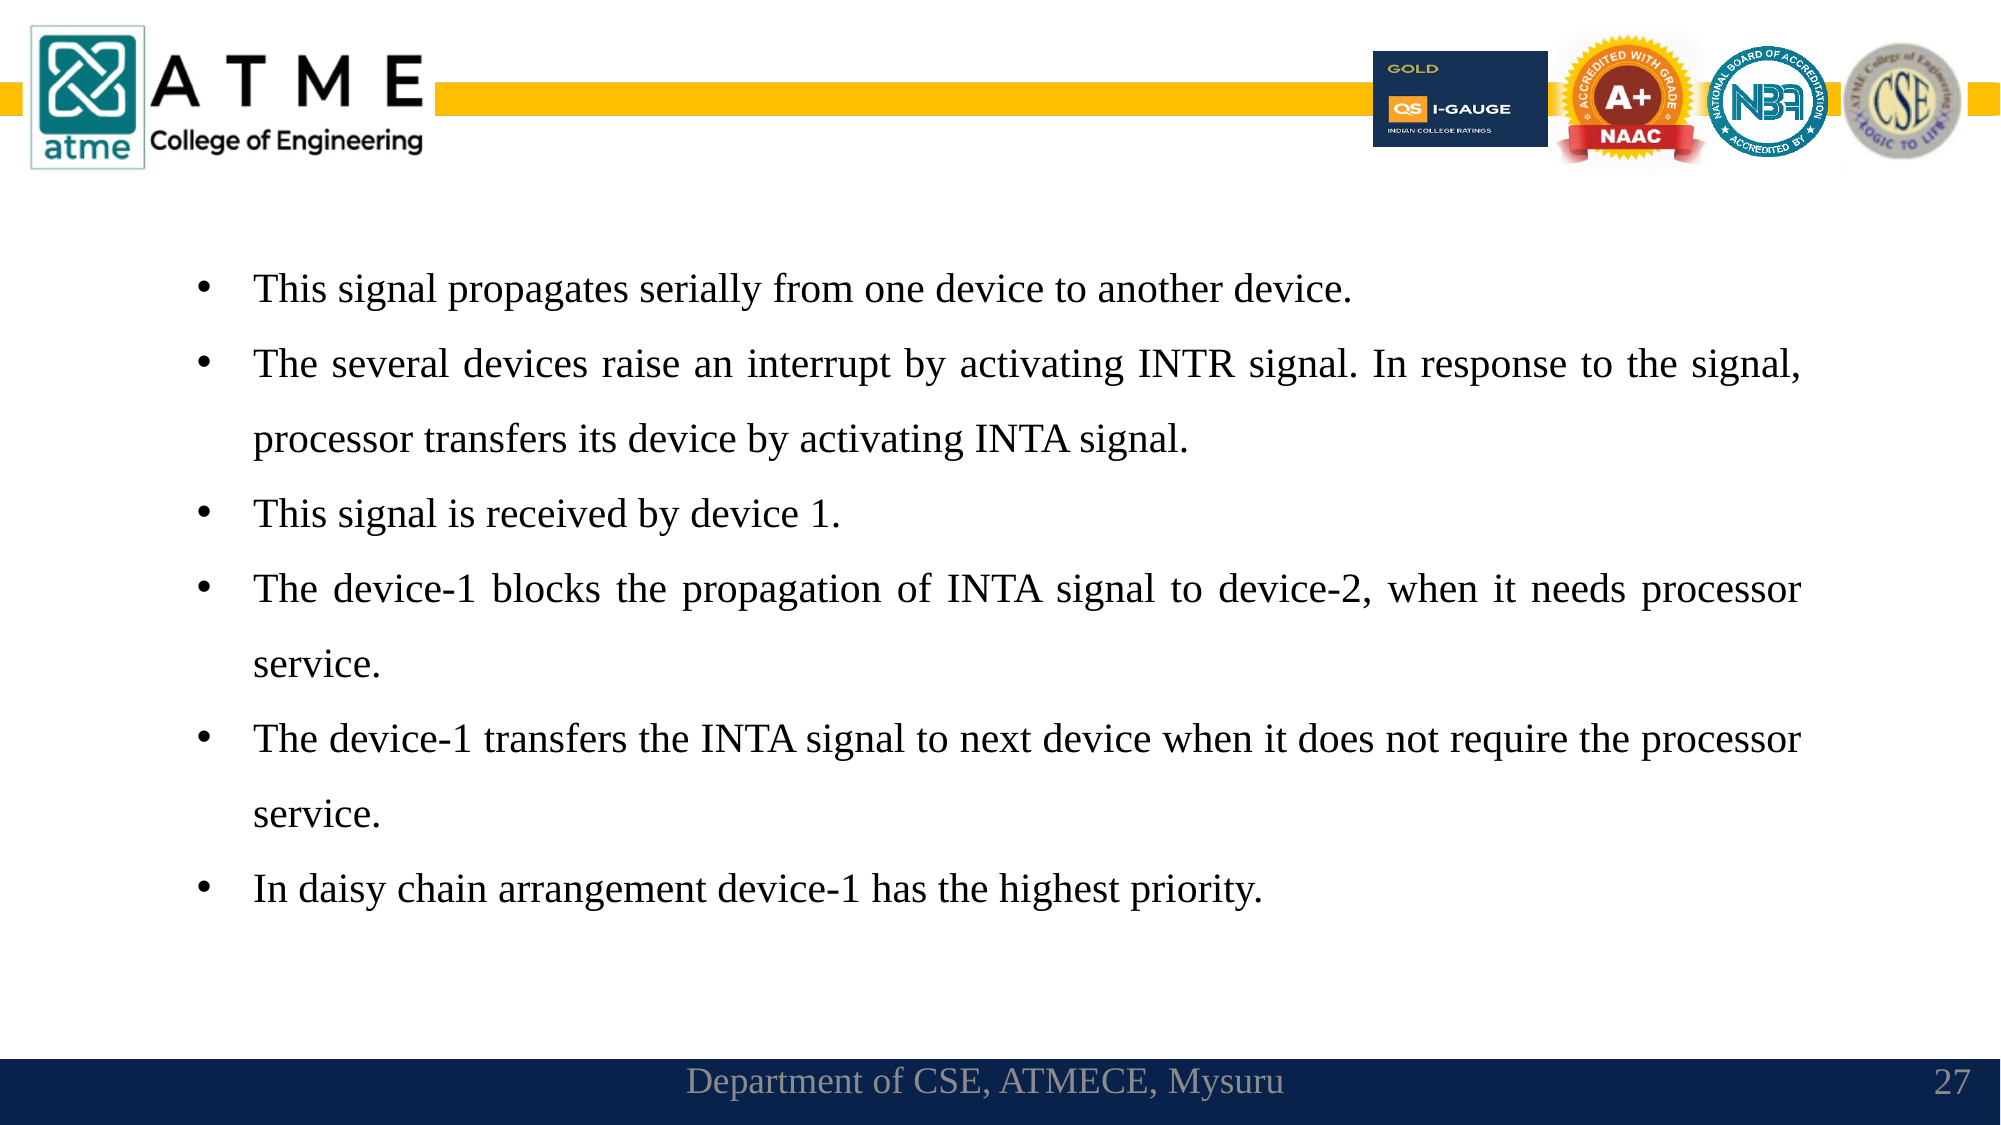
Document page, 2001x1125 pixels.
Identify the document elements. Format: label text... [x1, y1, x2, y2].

picture [0, 1059, 2001, 1125]
footer Department of CSE, ATMECE, Mysuru [501, 1056, 1470, 1102]
picture [1840, 26, 1968, 176]
picture [22, 15, 435, 178]
picture [1373, 20, 1828, 180]
slide_number 27 [1511, 1057, 1972, 1103]
text_box This signal propagates serially from one device to another device. The several devices raise an interrupt by activating INTR signal. In response to the signal, processor transfers its device by activating INTA signal. This signal is received by device 1. The device-1 blocks the propagation of INTA signal to device-2, when it needs processor service. The device-1 transfers the INTA signal to next device when it does not require the processor service. In daisy chain arrangement device-1 has the highest priority. [182, 228, 1818, 919]
